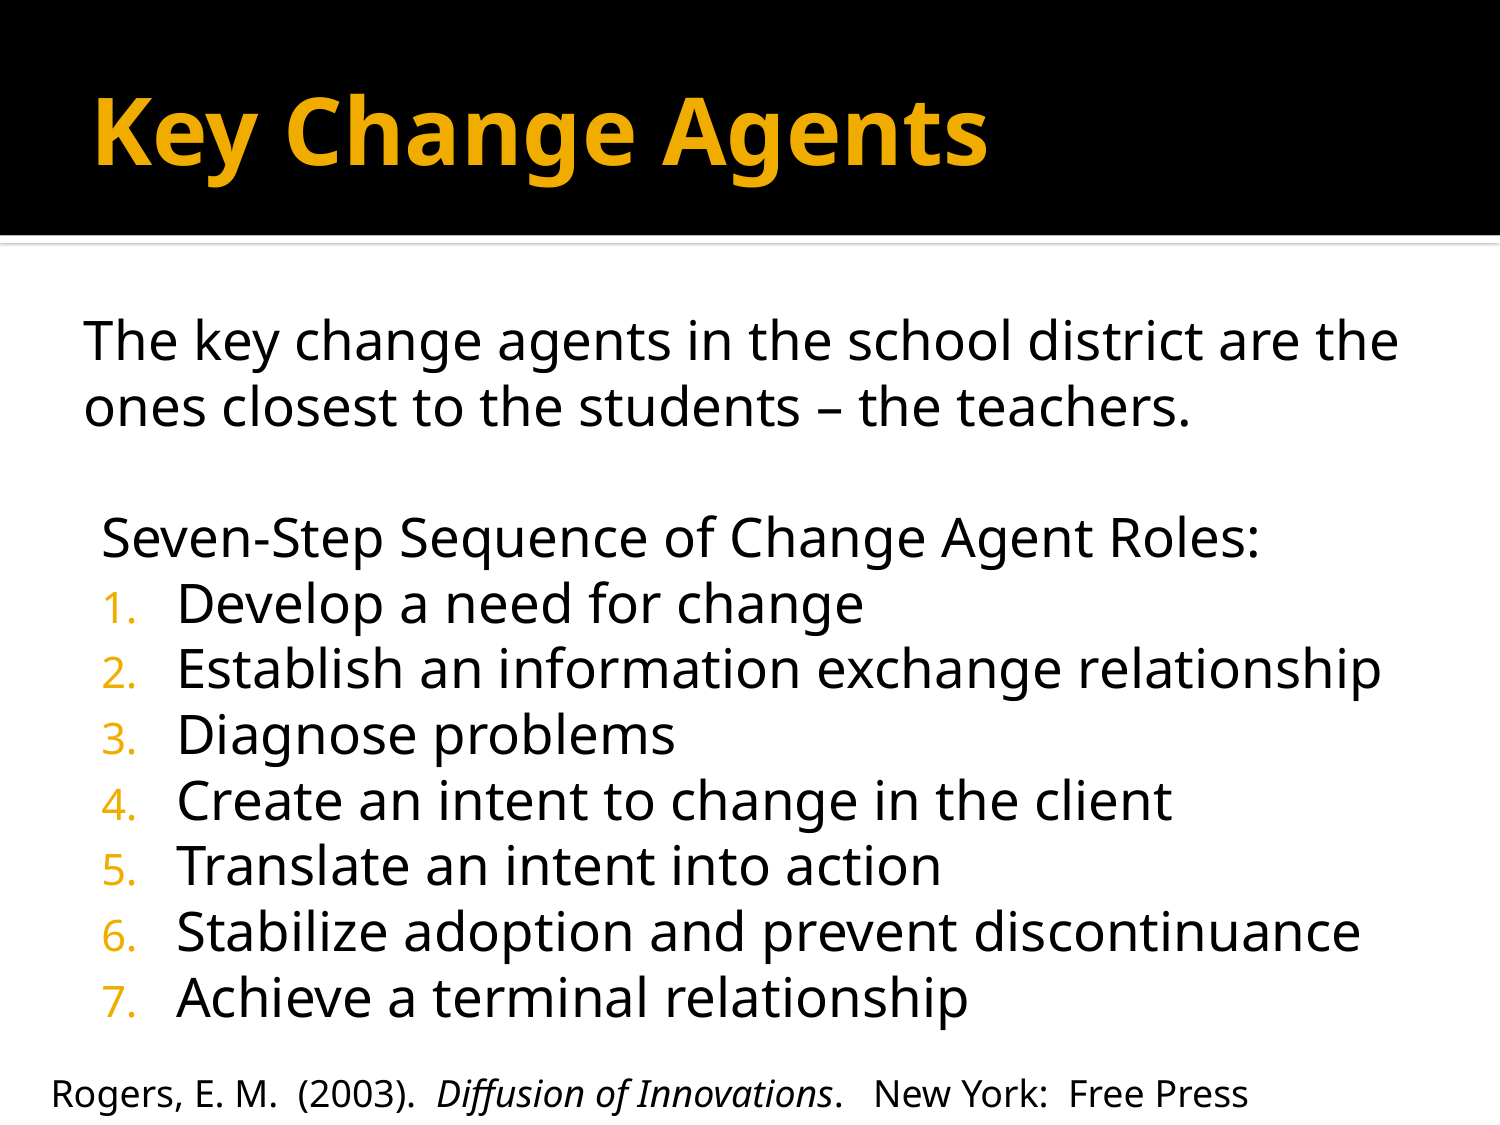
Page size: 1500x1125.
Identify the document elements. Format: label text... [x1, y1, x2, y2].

list The key change agents in the school district are the ones closest to the students – the teachers. Seven-Step Sequence of Change Agent Roles: Develop a need for change Establish an information exchange relationship Diagnose problems Create an intent to change in the client Translate an intent into action Stabilize adoption and prevent discontinuance Achieve a terminal relationship [75, 291, 1425, 1050]
title Key Change Agents [75, 25, 1425, 231]
text_box Rogers, E. M. (2003). Diffusion of Innovations. New York: Free Press [35, 1062, 1265, 1123]
